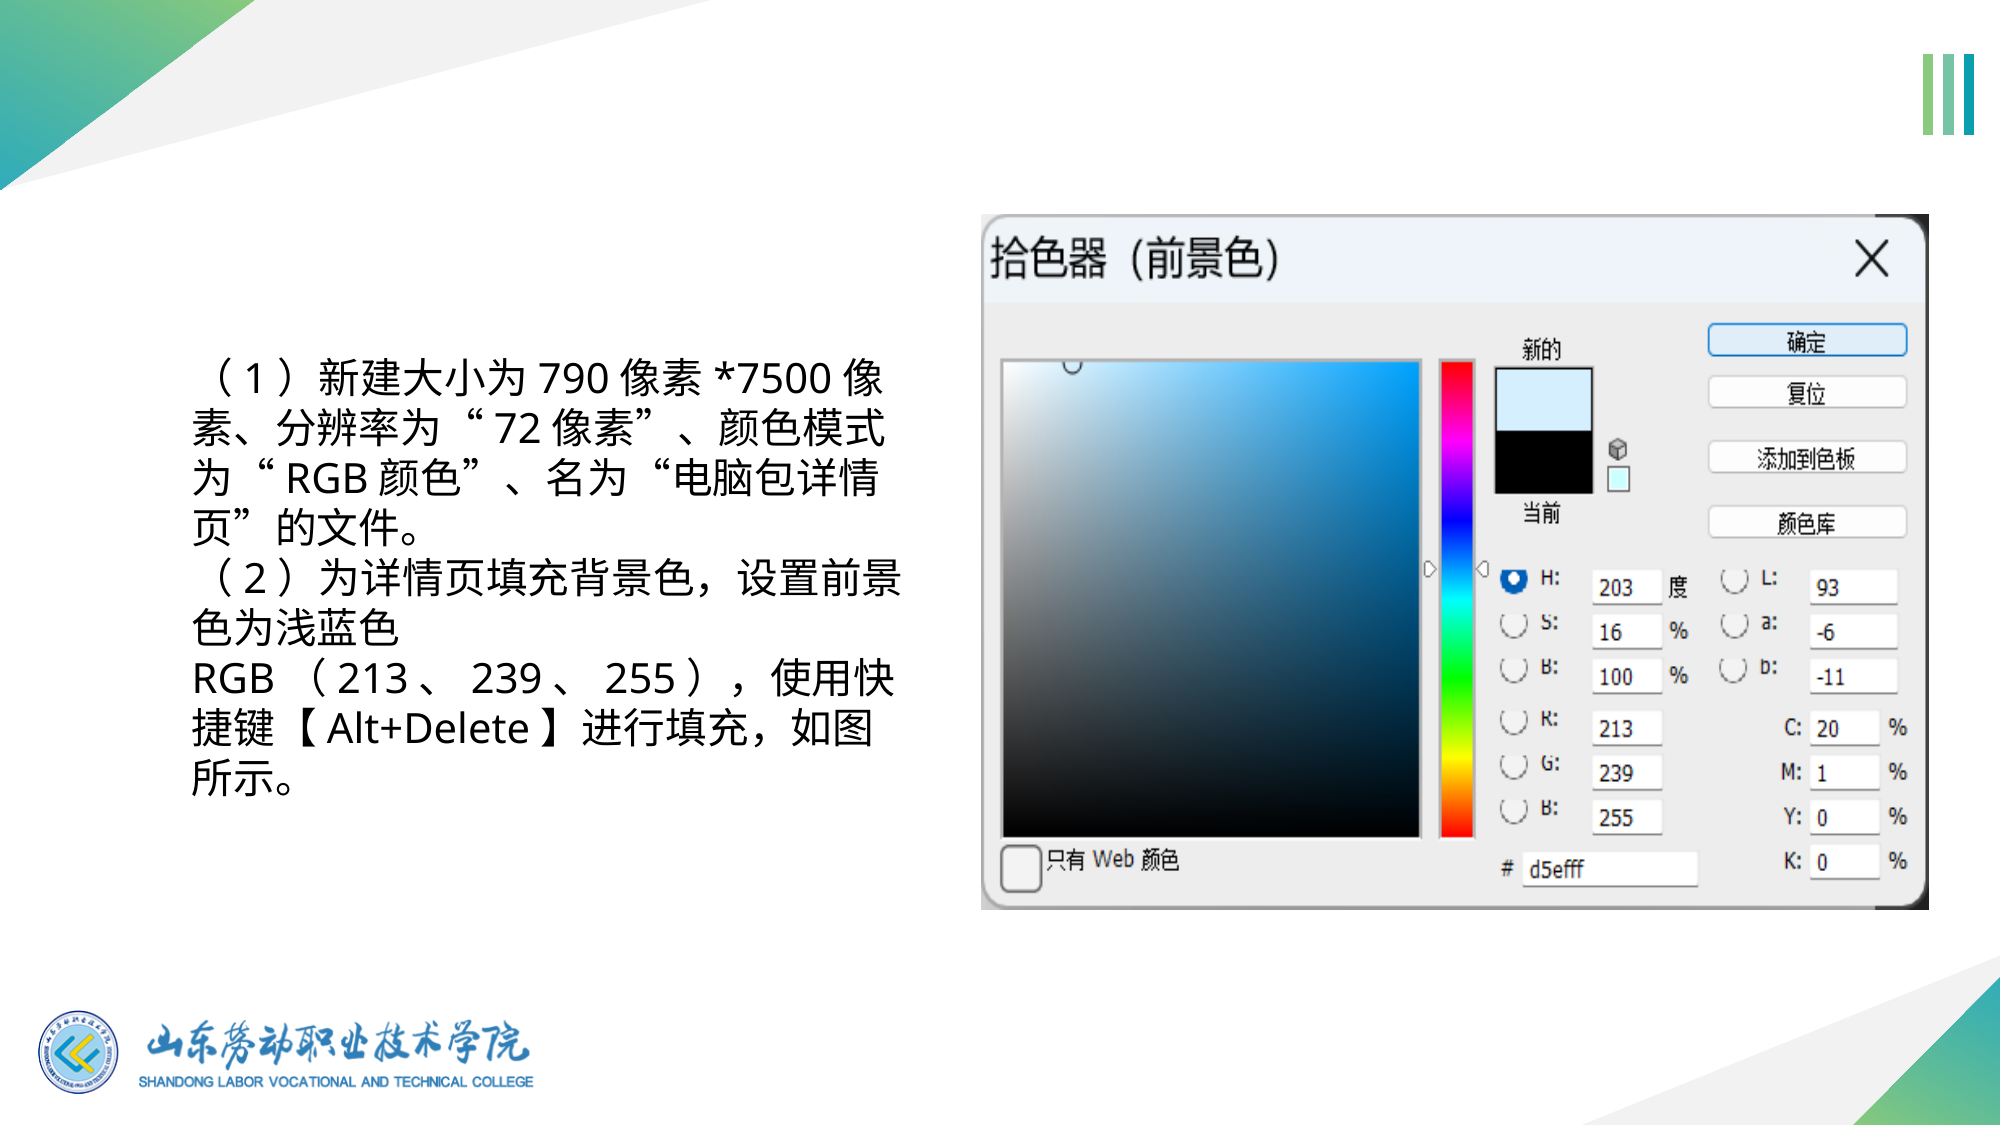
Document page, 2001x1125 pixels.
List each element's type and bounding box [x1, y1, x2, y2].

text_box [1928, 54, 1969, 136]
picture [38, 1010, 550, 1094]
picture [981, 214, 1929, 911]
text_box [0, 0, 2000, 1125]
